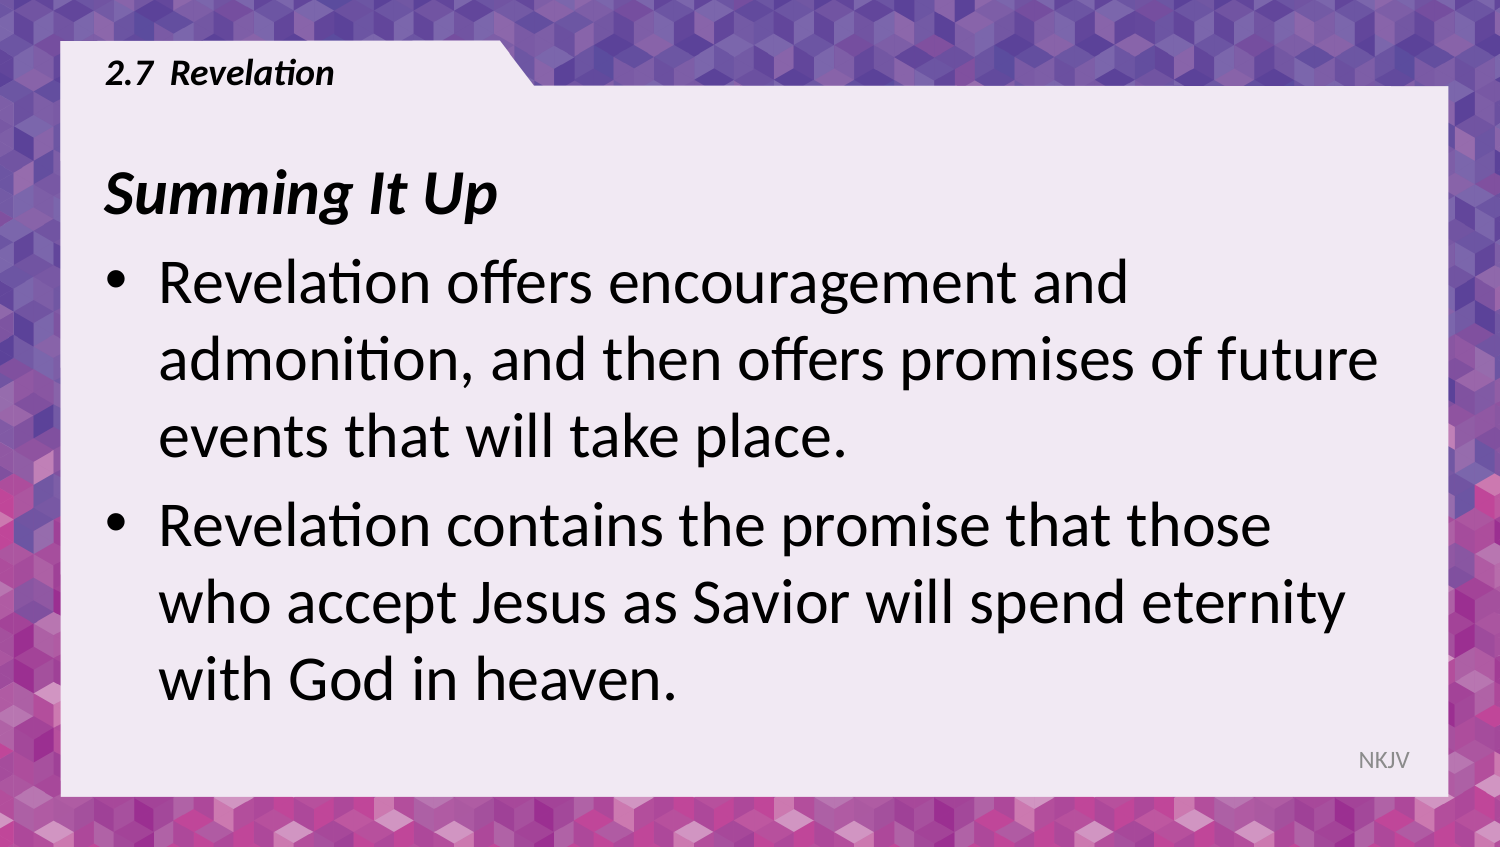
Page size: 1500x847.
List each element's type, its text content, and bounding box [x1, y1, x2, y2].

picture [0, 0, 1500, 847]
footer NKJV [950, 736, 1425, 782]
list Summing It Up Revelation offers encouragement and admonition, and then offers promises of future events that will take place. Revelation contains the promise that those who accept Jesus as Savior will spend eternity with God in heaven. [89, 141, 1403, 722]
title 2.7 Revelation [89, 33, 1420, 108]
